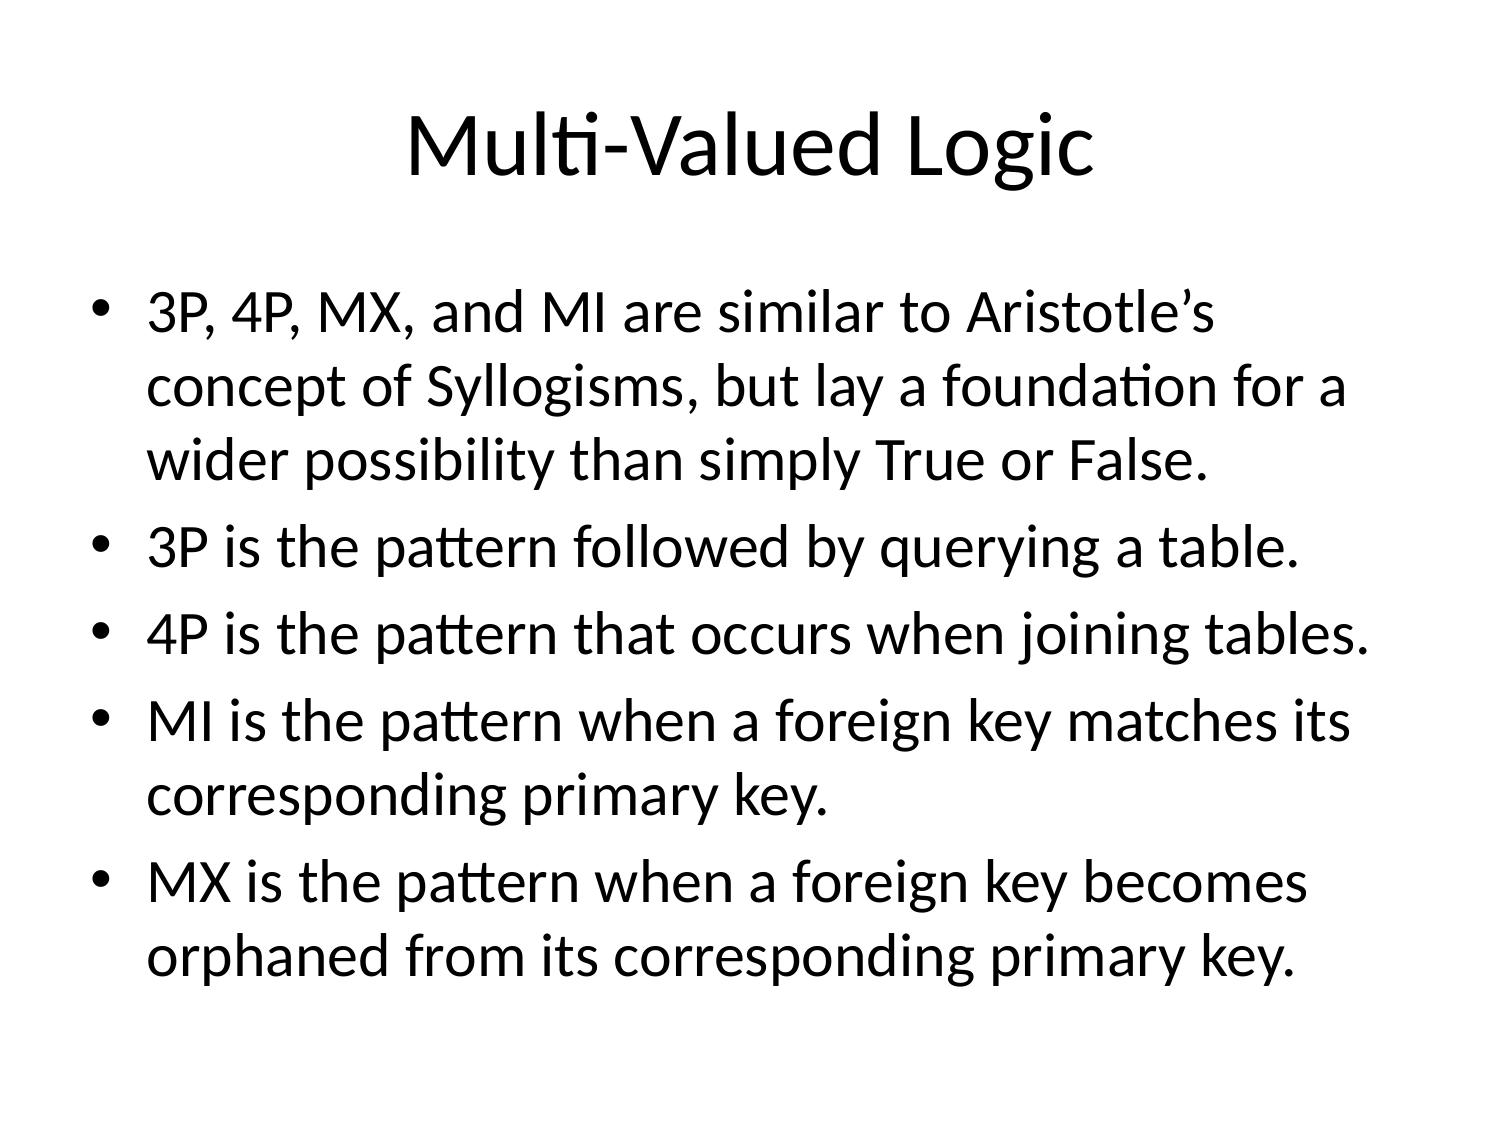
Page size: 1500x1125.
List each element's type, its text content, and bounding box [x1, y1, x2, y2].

title Multi-Valued Logic [75, 45, 1425, 233]
list 3P, 4P, MX, and MI are similar to Aristotle’s concept of Syllogisms, but lay a foundation for a wider possibility than simply True or False. 3P is the pattern followed by querying a table. 4P is the pattern that occurs when joining tables. MI is the pattern when a foreign key matches its corresponding primary key. MX is the pattern when a foreign key becomes orphaned from its corresponding primary key. [75, 262, 1425, 1005]
